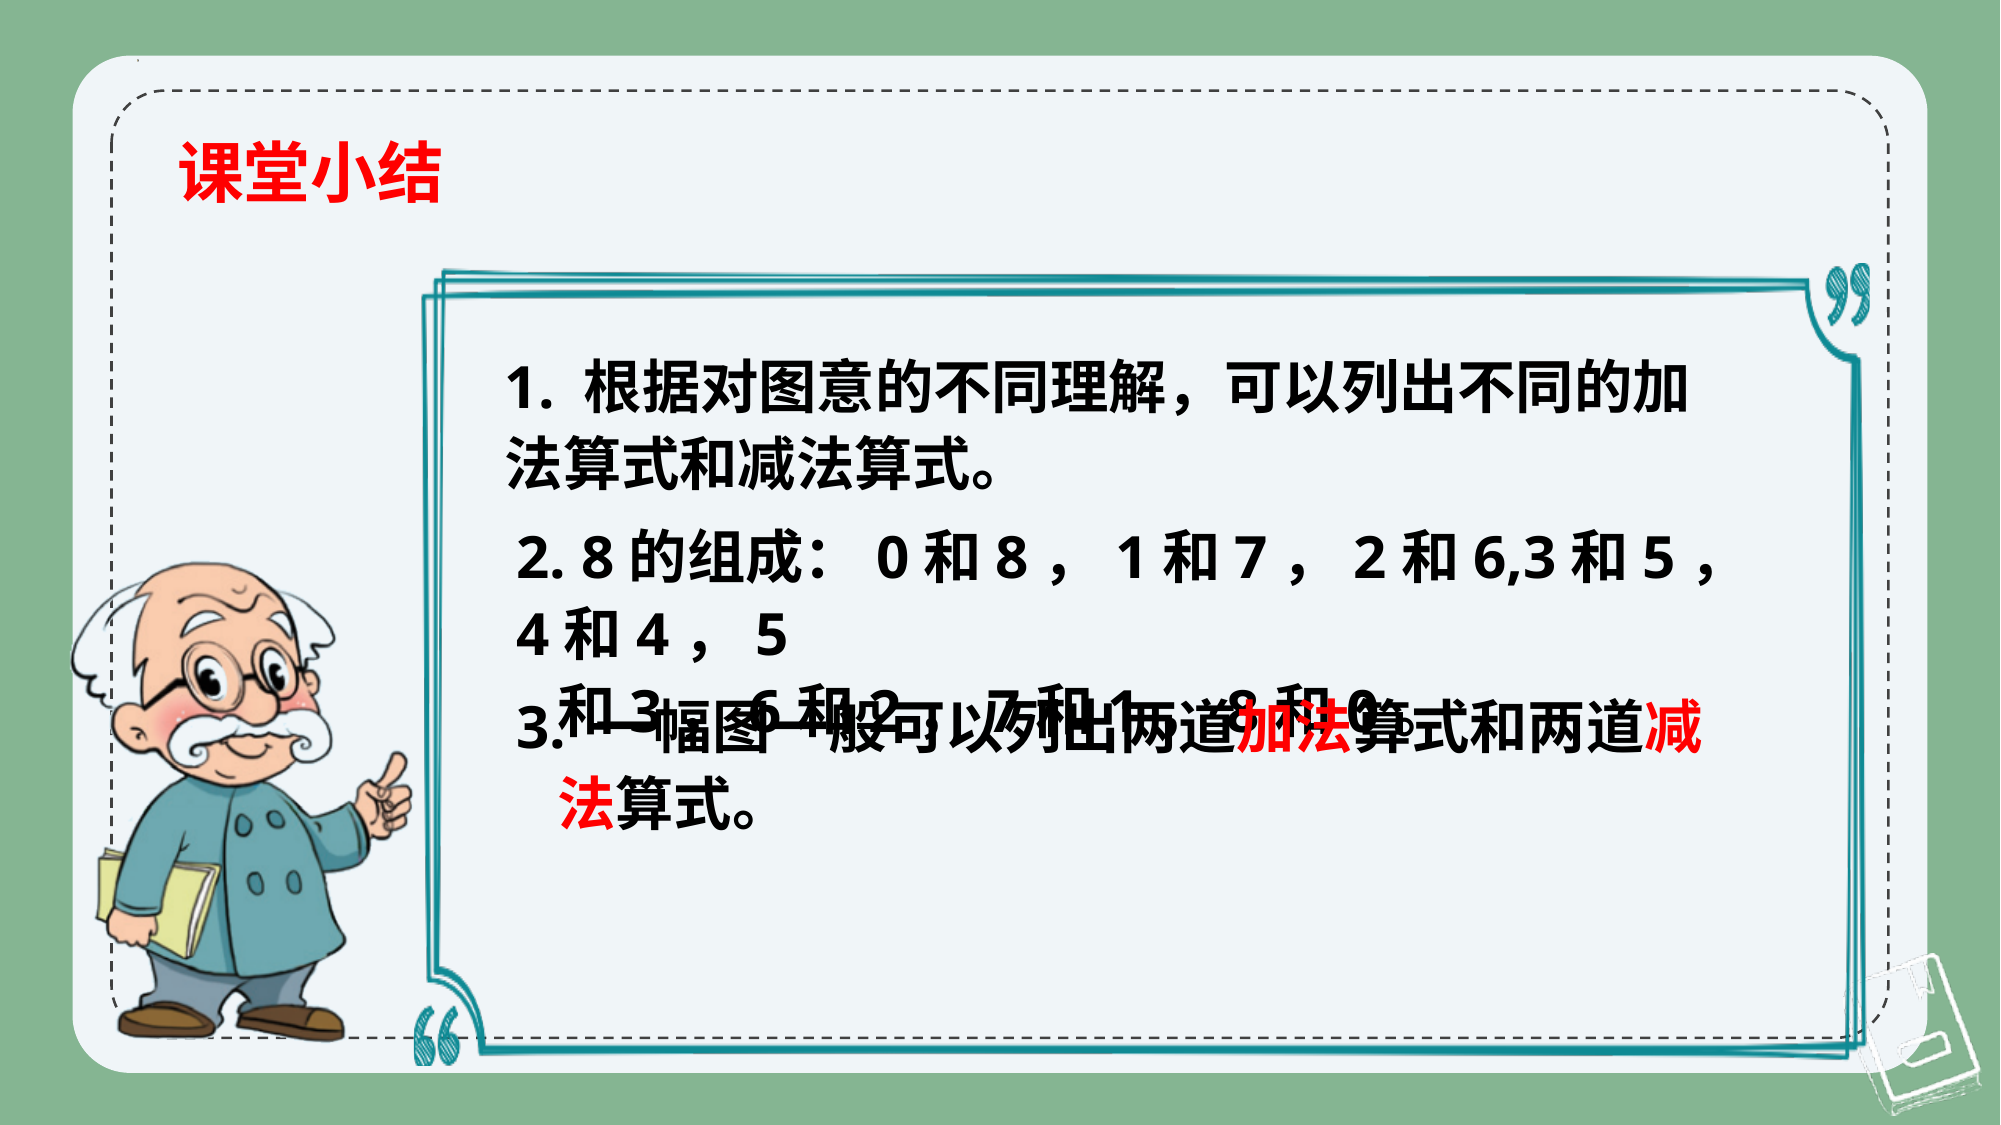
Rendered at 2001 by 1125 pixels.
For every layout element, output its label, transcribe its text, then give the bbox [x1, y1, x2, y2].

picture [61, 263, 1982, 1116]
text_box 课堂小结 [162, 123, 916, 218]
